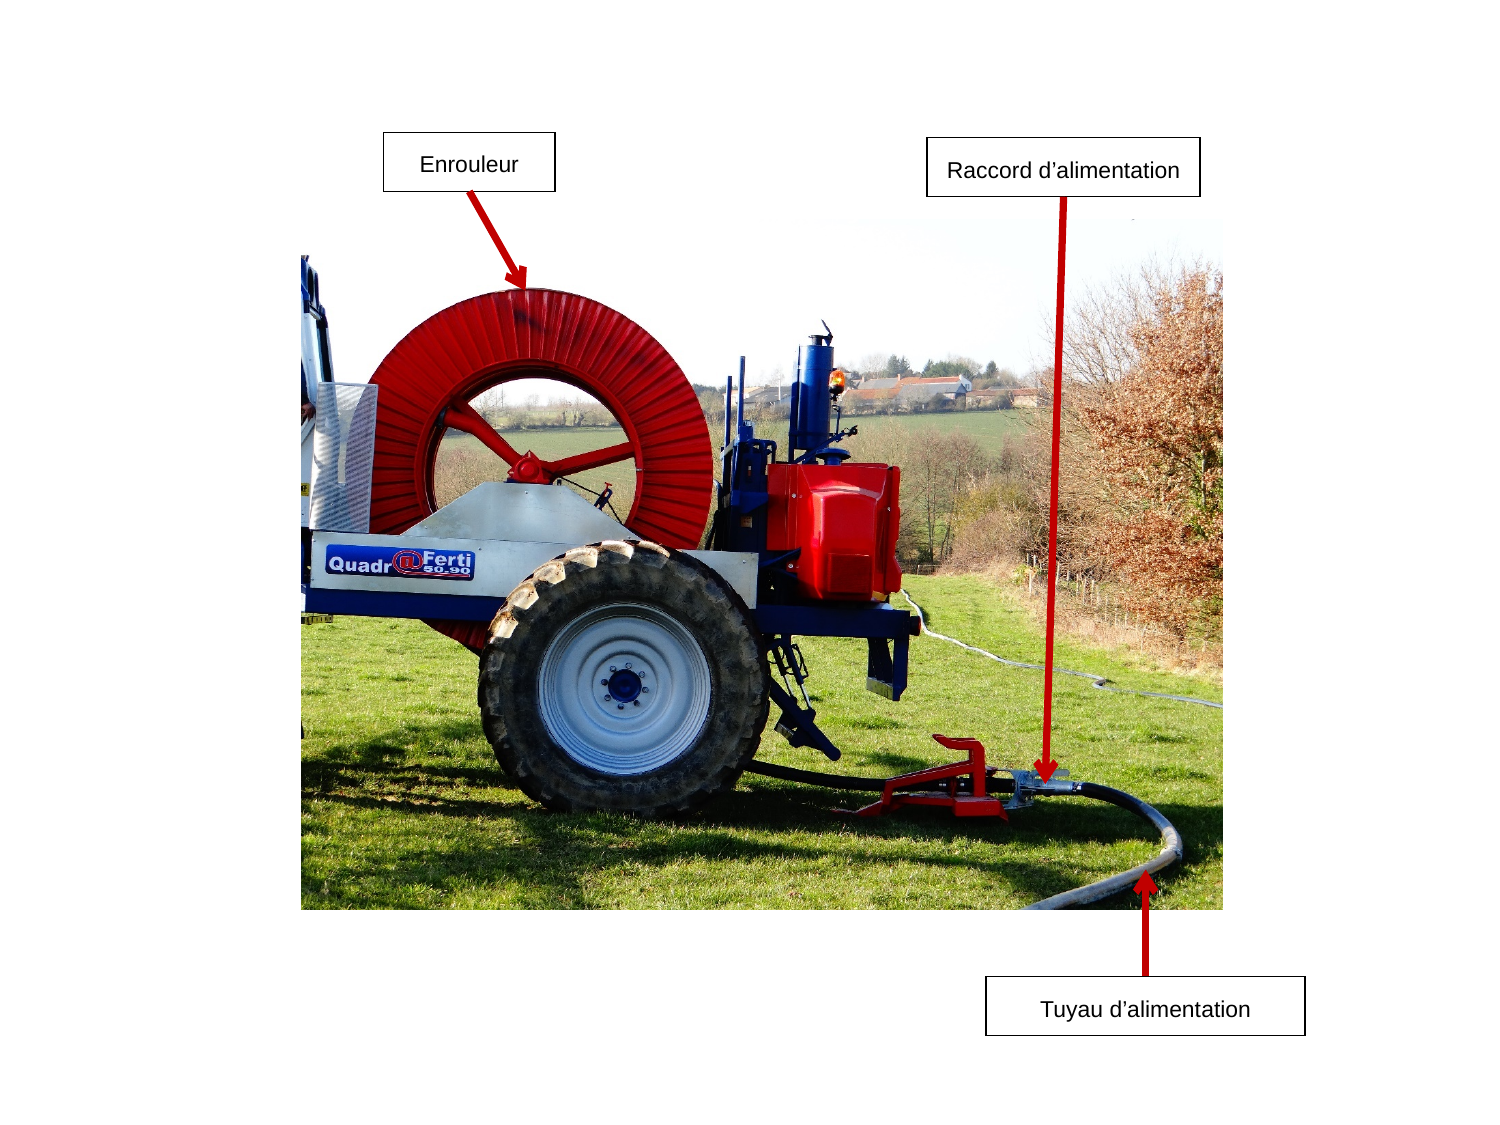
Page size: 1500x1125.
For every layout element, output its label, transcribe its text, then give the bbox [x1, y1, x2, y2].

text_box Raccord d’alimentation [927, 137, 1201, 197]
picture [300, 219, 1223, 910]
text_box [1045, 196, 1064, 785]
text_box Tuyau d’alimentation [986, 976, 1306, 1036]
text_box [469, 191, 526, 291]
text_box Enrouleur [383, 132, 556, 192]
